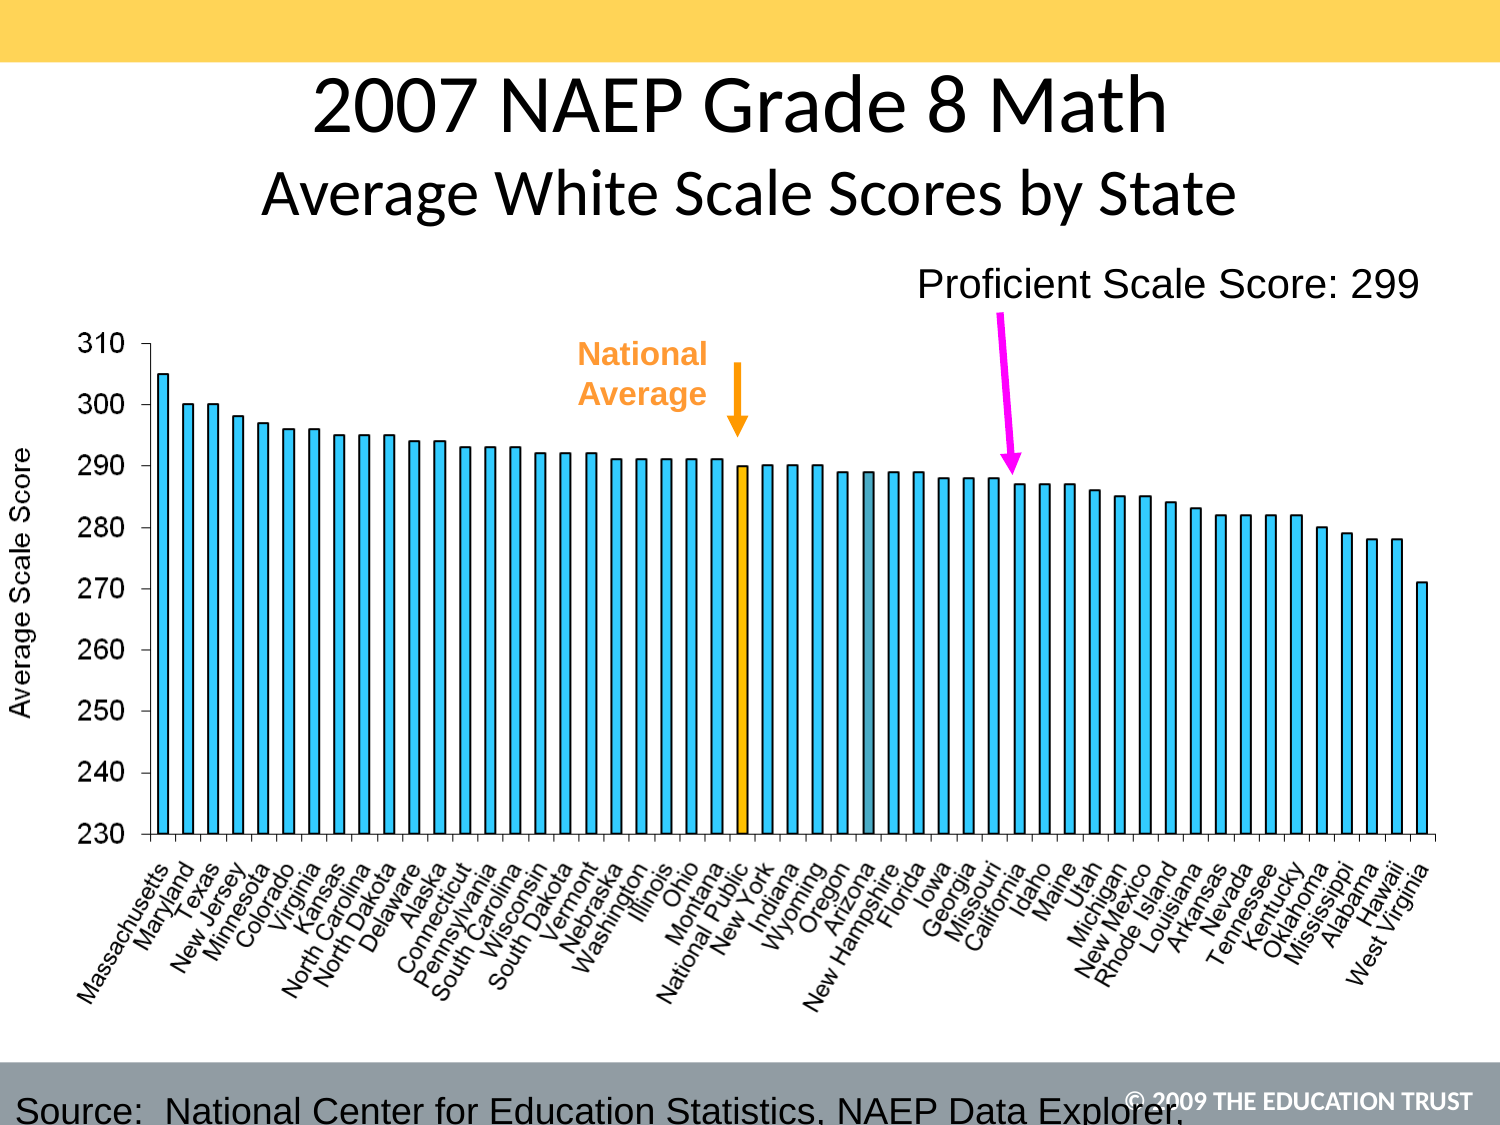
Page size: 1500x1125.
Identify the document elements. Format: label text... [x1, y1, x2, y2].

title 2007 NAEP Grade 8 Math Average White Scale Scores by State [74, 44, 1426, 233]
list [0, 299, 1456, 1038]
text_box Proficient Scale Score: 299 [902, 249, 1436, 298]
text_box Source: National Center for Education Statistics, NAEP Data Explorer, http://nces.ed.gov/nationsreportcard/nde/ [0, 1079, 1400, 1125]
